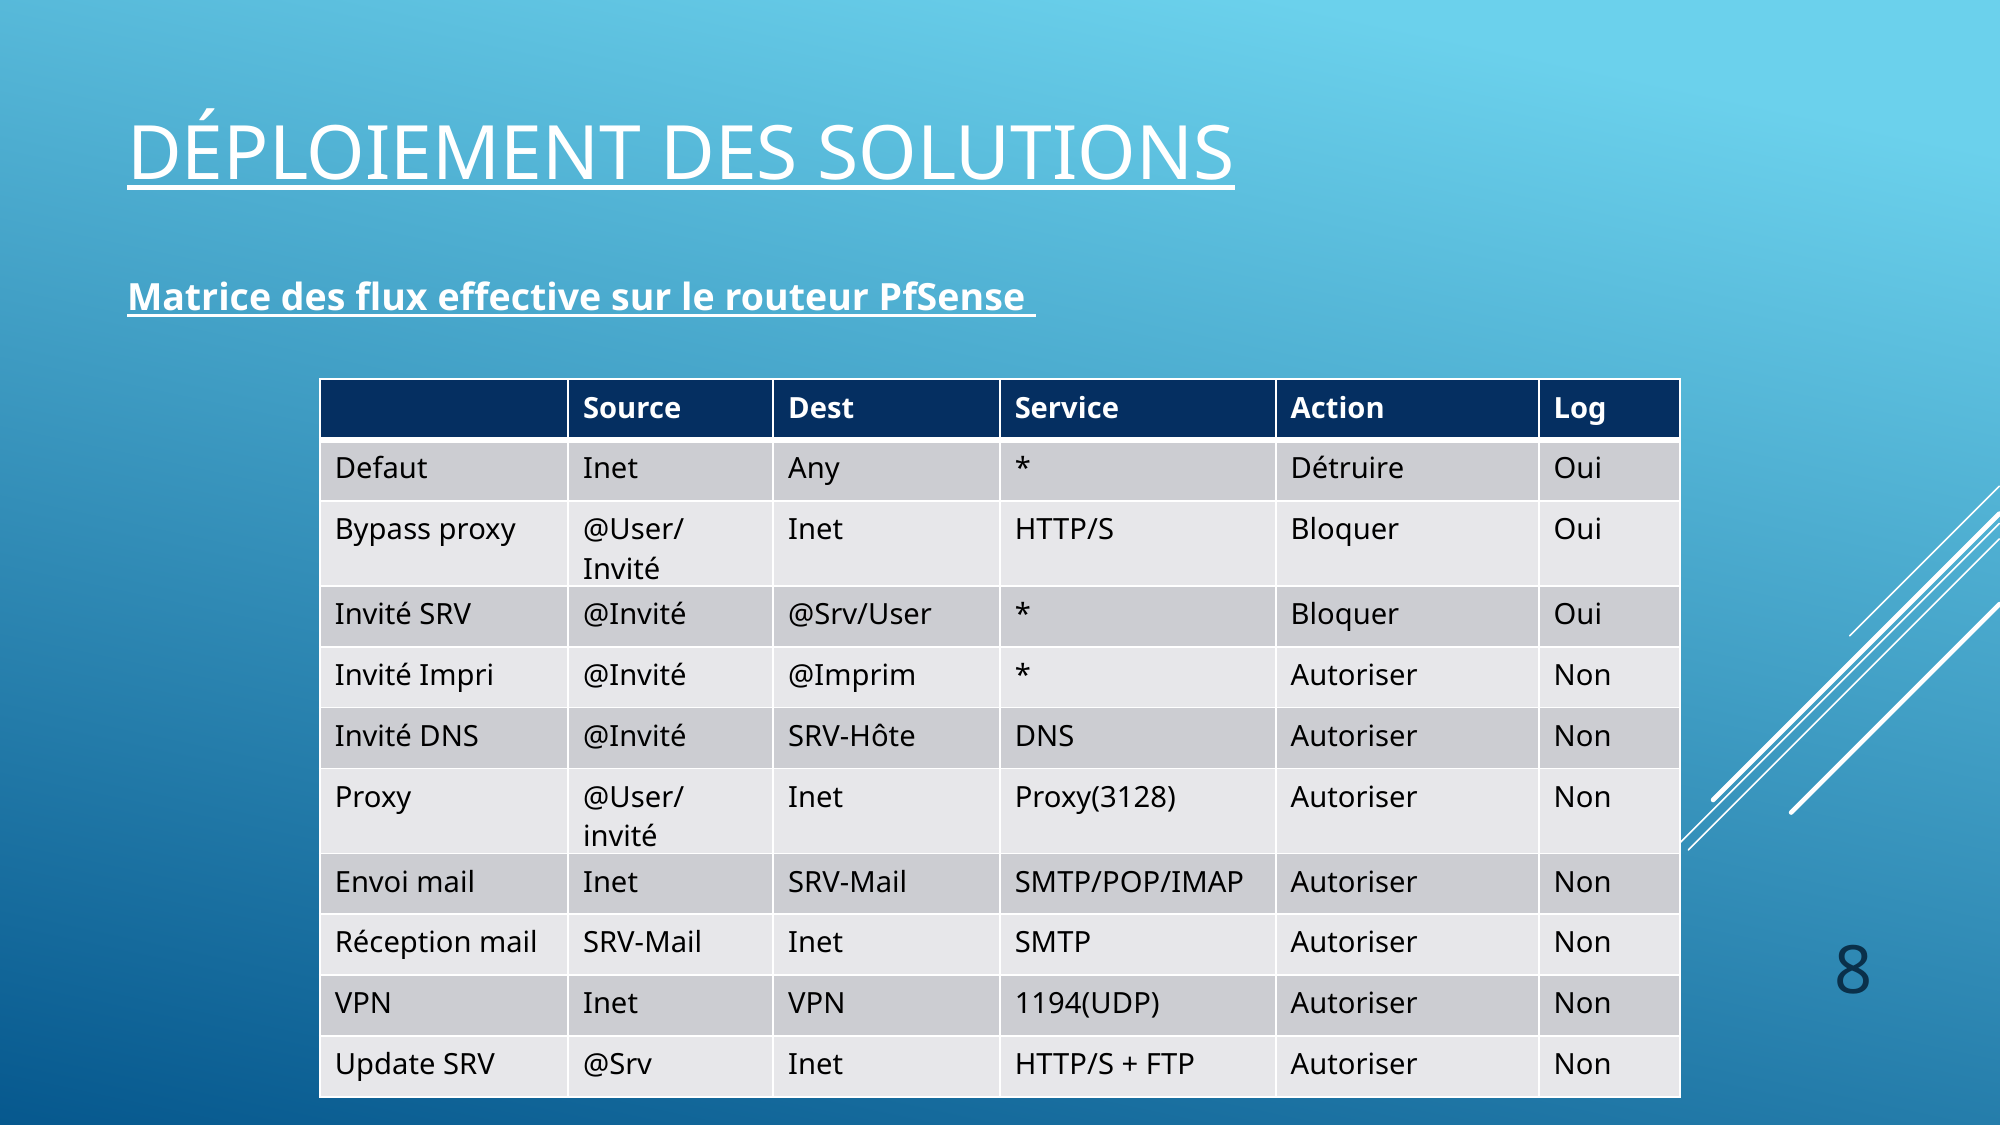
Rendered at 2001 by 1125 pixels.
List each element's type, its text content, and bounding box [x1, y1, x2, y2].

table_cell Non [1540, 1037, 1679, 1096]
table_cell HTTP/S [1001, 502, 1275, 585]
table_header Log [1540, 380, 1679, 437]
table_cell Inet [774, 769, 999, 853]
table_cell @Srv [569, 1037, 772, 1096]
table_cell Non [1540, 648, 1679, 707]
text_box Matrice des flux effective sur le routeur PfSense [112, 265, 1513, 326]
table_cell @Invité [569, 587, 772, 646]
table_cell Autoriser [1277, 854, 1538, 913]
table_cell @User/Invité [569, 502, 772, 585]
table_cell Invité SRV [321, 587, 567, 646]
table_cell HTTP/S + FTP [1001, 1037, 1275, 1096]
table_cell Inet [774, 502, 999, 585]
slide_number 8 [1700, 915, 1888, 1025]
table_cell * [1001, 443, 1275, 500]
table_cell * [1001, 648, 1275, 707]
table_cell SMTP/POP/IMAP [1001, 854, 1275, 913]
table_cell Détruire [1277, 443, 1538, 500]
table_cell Defaut [321, 443, 567, 500]
table_header Action [1277, 380, 1538, 437]
table_cell Non [1540, 976, 1679, 1035]
table_cell Non [1540, 915, 1679, 974]
table_cell Inet [774, 915, 999, 974]
table_cell @Invité [569, 708, 772, 768]
table_cell Update SRV [321, 1037, 567, 1096]
table_cell Non [1540, 708, 1679, 768]
table_cell Oui [1540, 502, 1679, 585]
table_header [321, 380, 567, 437]
table_cell SRV-Mail [569, 915, 772, 974]
table_cell Autoriser [1277, 708, 1538, 768]
table_header Dest [774, 380, 999, 437]
table_cell Any [774, 443, 999, 500]
table_cell Inet [569, 443, 772, 500]
table_cell Invité Impri [321, 648, 567, 707]
table_cell Bloquer [1277, 587, 1538, 646]
table_cell SRV-Mail [774, 854, 999, 913]
table_cell Oui [1540, 443, 1679, 500]
table_cell SMTP [1001, 915, 1275, 974]
table_cell Non [1540, 854, 1679, 913]
table_cell Autoriser [1277, 976, 1538, 1035]
title Déploiement des solutions [112, 85, 1513, 214]
table_header Source [569, 380, 772, 437]
table_cell @User/invité [569, 769, 772, 853]
table_cell SRV-Hôte [774, 708, 999, 768]
table_cell Autoriser [1277, 915, 1538, 974]
table_cell Oui [1540, 587, 1679, 646]
table_cell Inet [569, 854, 772, 913]
table_cell DNS [1001, 708, 1275, 768]
table_cell Inet [774, 1037, 999, 1096]
table_cell VPN [321, 976, 567, 1035]
table_cell Bloquer [1277, 502, 1538, 585]
table_cell Autoriser [1277, 1037, 1538, 1096]
table_cell Réception mail [321, 915, 567, 974]
table_cell * [1001, 587, 1275, 646]
table_cell @Srv/User [774, 587, 999, 646]
table_header Service [1001, 380, 1275, 437]
table_cell Proxy(3128) [1001, 769, 1275, 853]
table_cell Autoriser [1277, 769, 1538, 853]
table_cell VPN [774, 976, 999, 1035]
table_cell Inet [569, 976, 772, 1035]
table_cell Autoriser [1277, 648, 1538, 707]
table_cell Invité DNS [321, 708, 567, 768]
table_cell @Imprim [774, 648, 999, 707]
table_cell Proxy [321, 769, 567, 853]
table_cell Bypass proxy [321, 502, 567, 585]
table_cell Non [1540, 769, 1679, 853]
table_cell Envoi mail [321, 854, 567, 913]
table_cell 1194(UDP) [1001, 976, 1275, 1035]
table_cell @Invité [569, 648, 772, 707]
